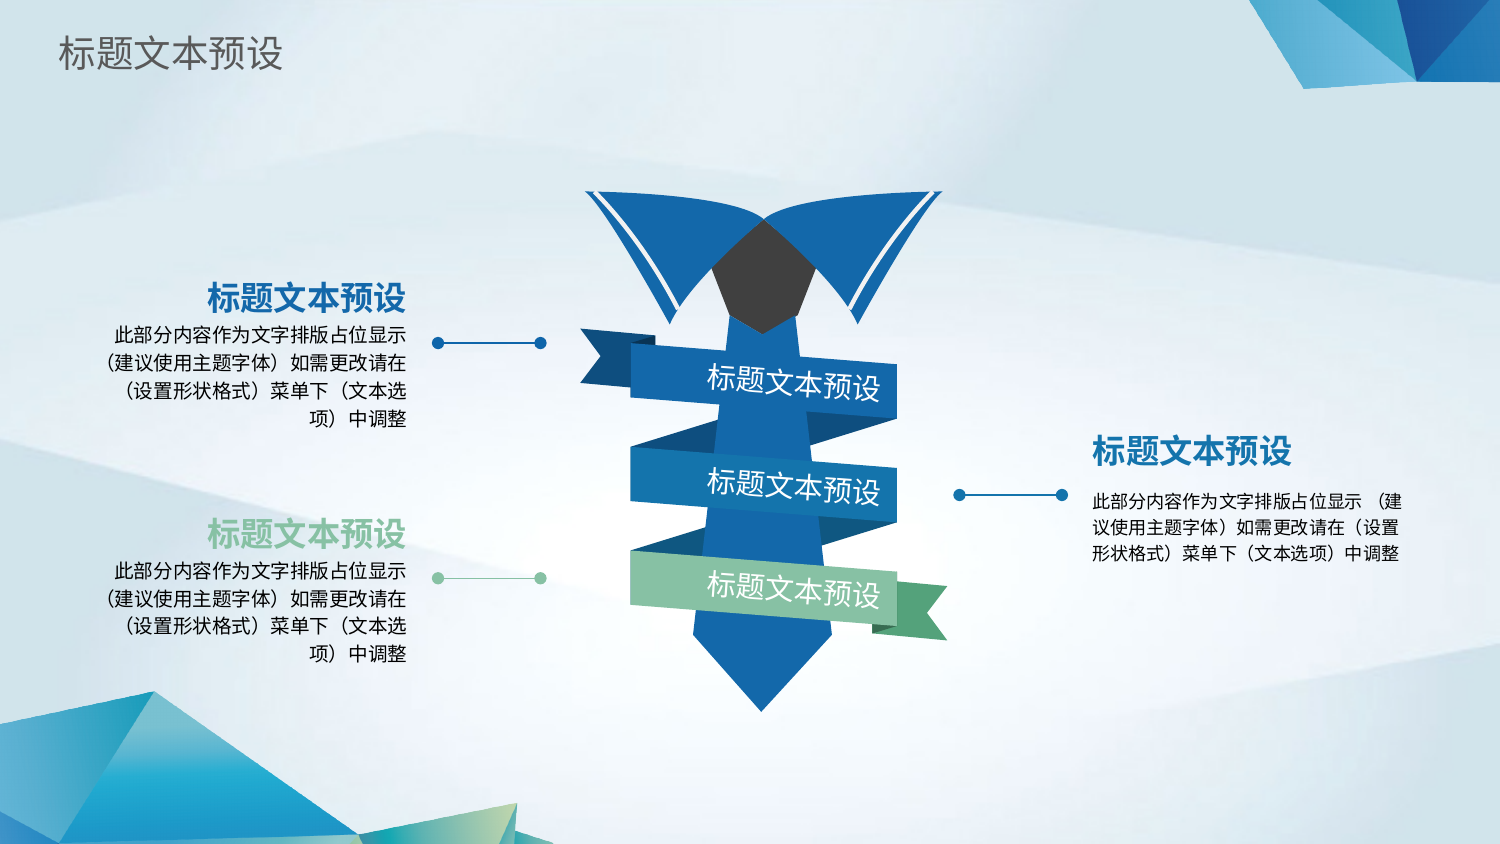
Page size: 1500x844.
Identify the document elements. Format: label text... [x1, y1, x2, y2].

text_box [580, 587, 948, 713]
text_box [580, 191, 948, 341]
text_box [88, 511, 408, 667]
picture [0, 0, 1500, 844]
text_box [88, 276, 408, 432]
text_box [437, 342, 1063, 579]
text_box 标题文本预设 [41, 20, 302, 86]
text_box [1092, 427, 1412, 568]
